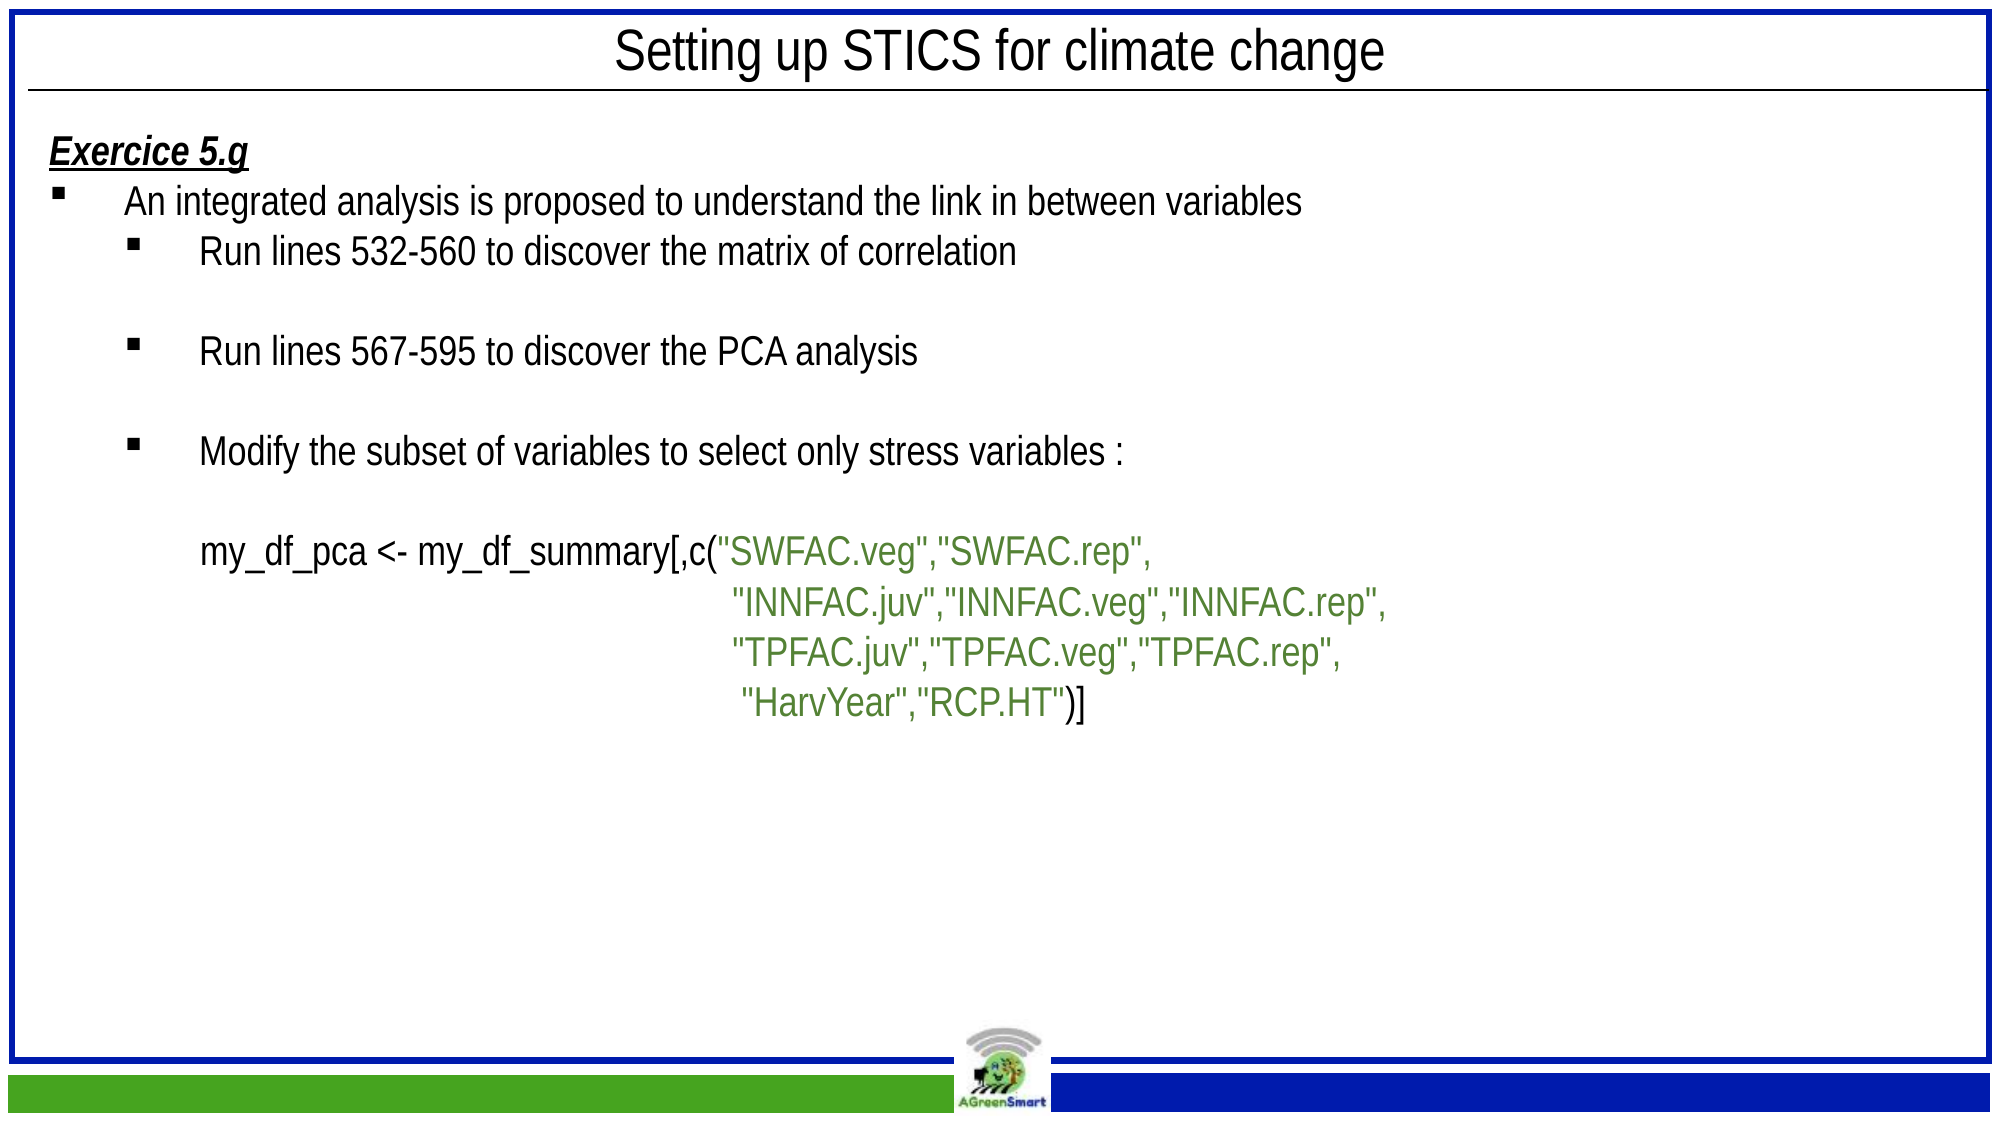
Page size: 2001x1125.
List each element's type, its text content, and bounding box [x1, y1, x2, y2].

text_box Exercice 5.g An integrated analysis is proposed to understand the link in between variables Run lines 532-560 to discover the matrix of correlation Run lines 567-595 to discover the PCA analysis Modify the subset of variables to select only stress variables : my_df_pca <- my_df_summary[,c("SWFAC.veg","SWFAC.rep", "INNFAC.juv","INNFAC.veg","INNFAC.rep", "TPFAC.juv","TPFAC.veg","TPFAC.rep", "HarvYear","RCP.HT")] [34, 116, 2000, 782]
text_box Setting up STICS for climate change [0, 5, 2000, 90]
picture [954, 1019, 1051, 1116]
